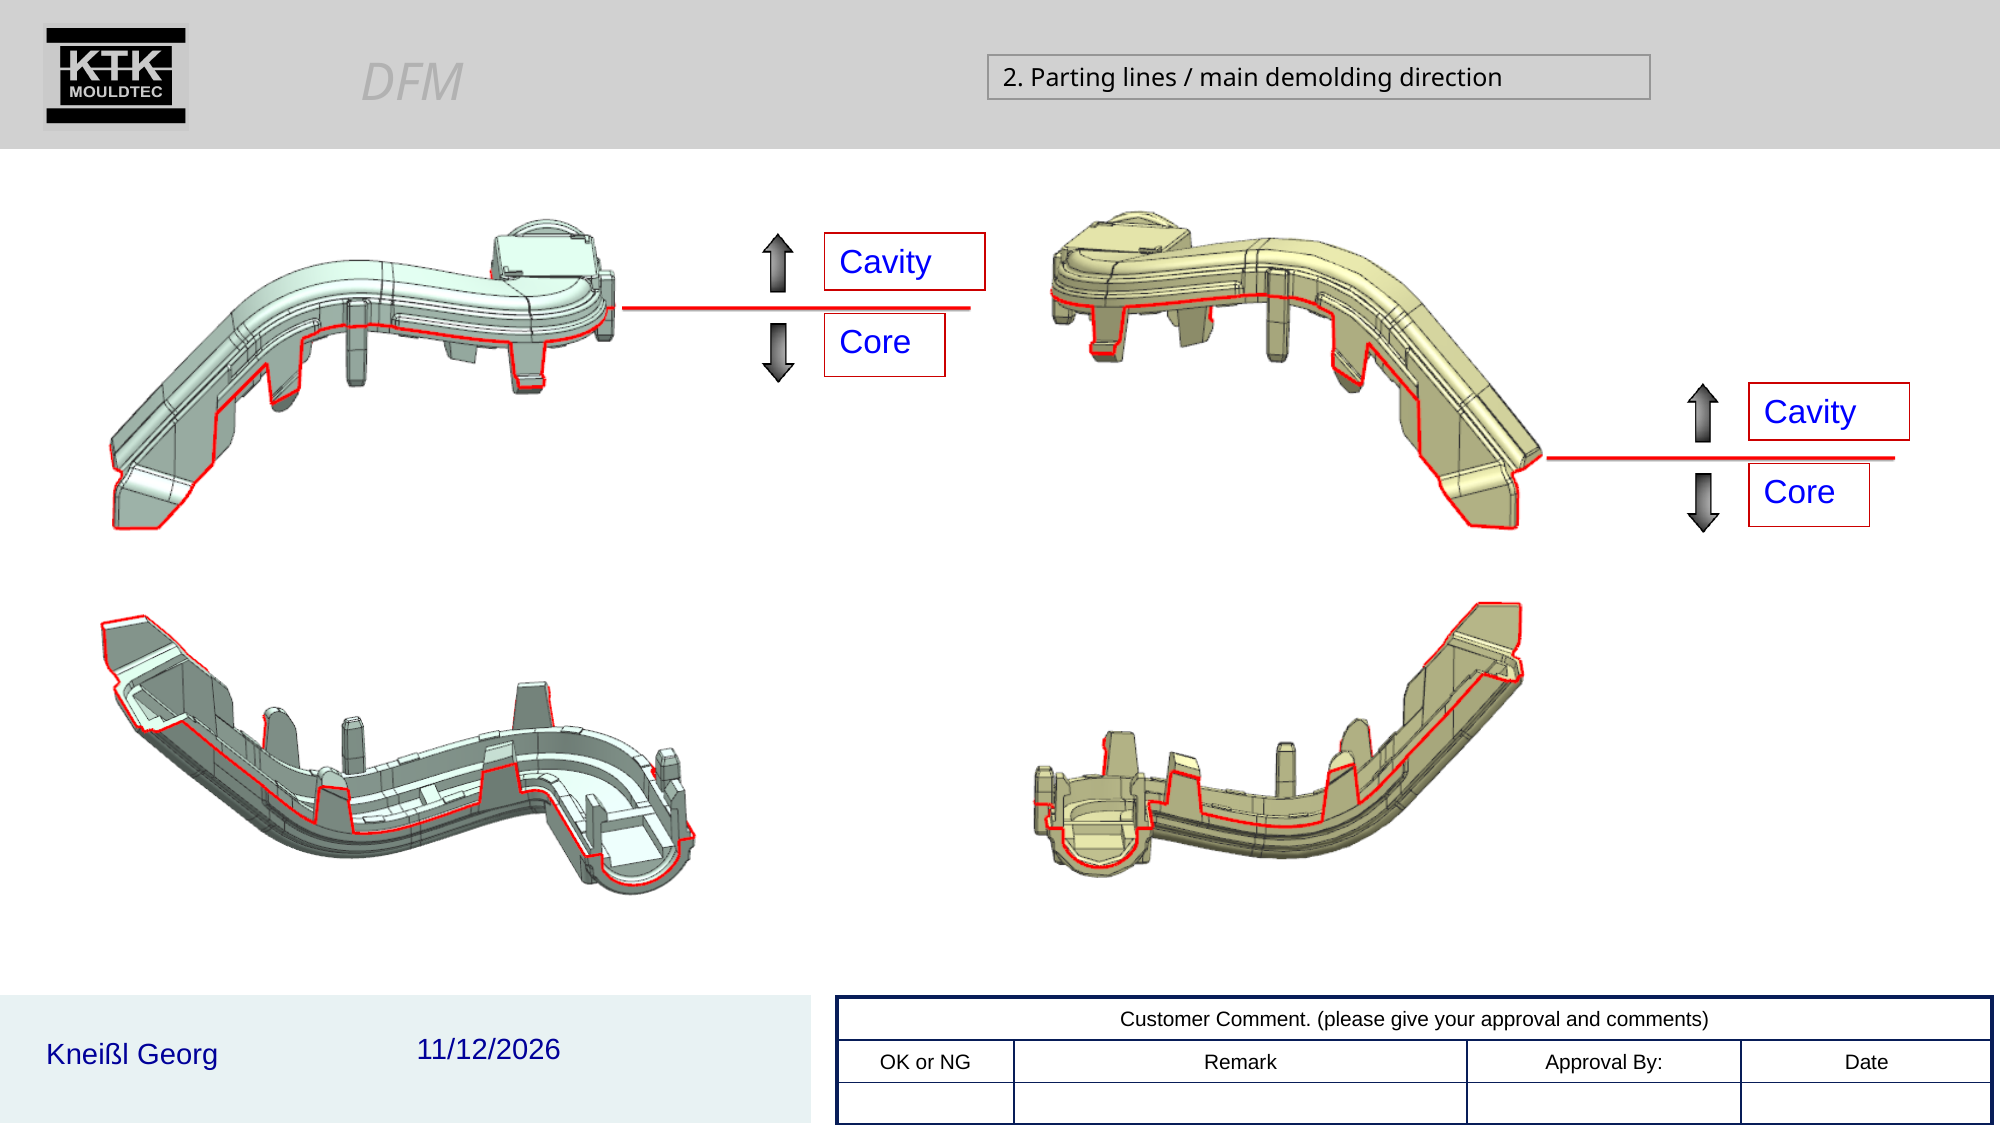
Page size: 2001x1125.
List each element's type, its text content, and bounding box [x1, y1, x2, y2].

picture [1023, 184, 1593, 556]
picture [28, 172, 692, 561]
picture [78, 585, 716, 918]
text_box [621, 232, 986, 383]
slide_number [397, 1022, 581, 1102]
picture [984, 573, 1567, 907]
text_box 2. Parting lines / main demolding direction [988, 54, 1650, 100]
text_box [1546, 382, 1910, 533]
